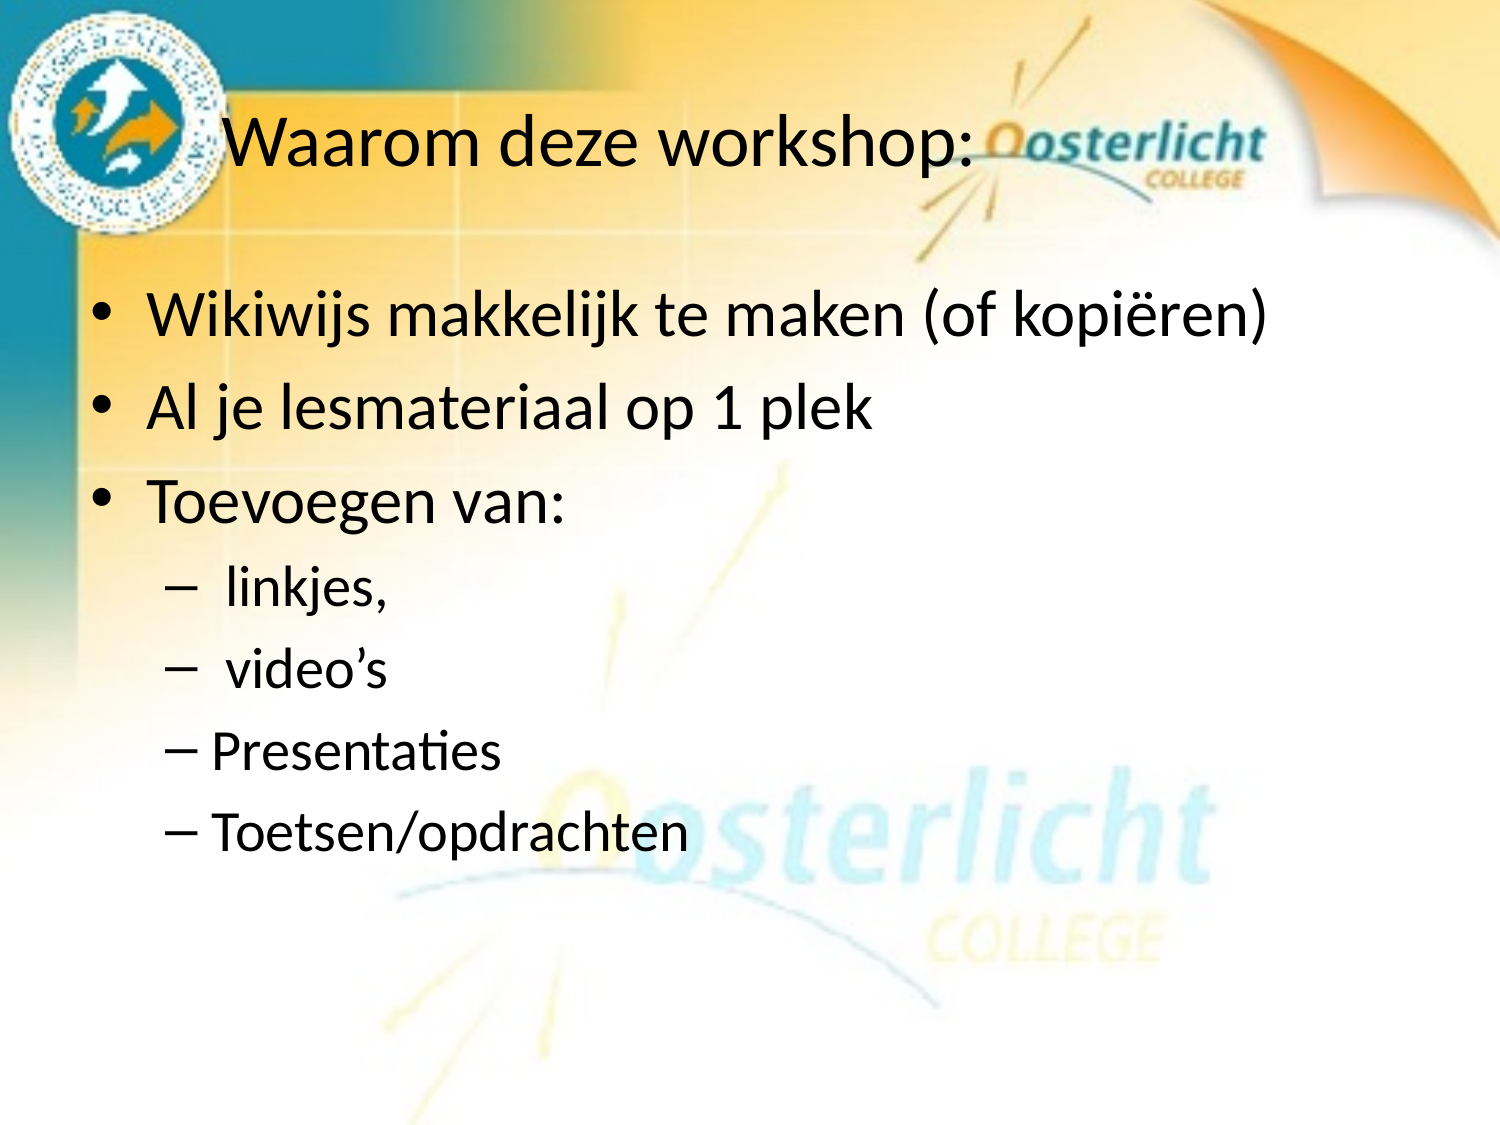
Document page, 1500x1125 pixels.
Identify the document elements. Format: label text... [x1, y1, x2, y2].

list Wikiwijs makkelijk te maken (of kopiëren) Al je lesmateriaal op 1 plek Toevoegen van: linkjes, video’s Presentaties Toetsen/opdrachten [75, 262, 1425, 1005]
picture [0, 0, 1500, 1125]
title Waarom deze workshop: [206, 42, 1500, 231]
